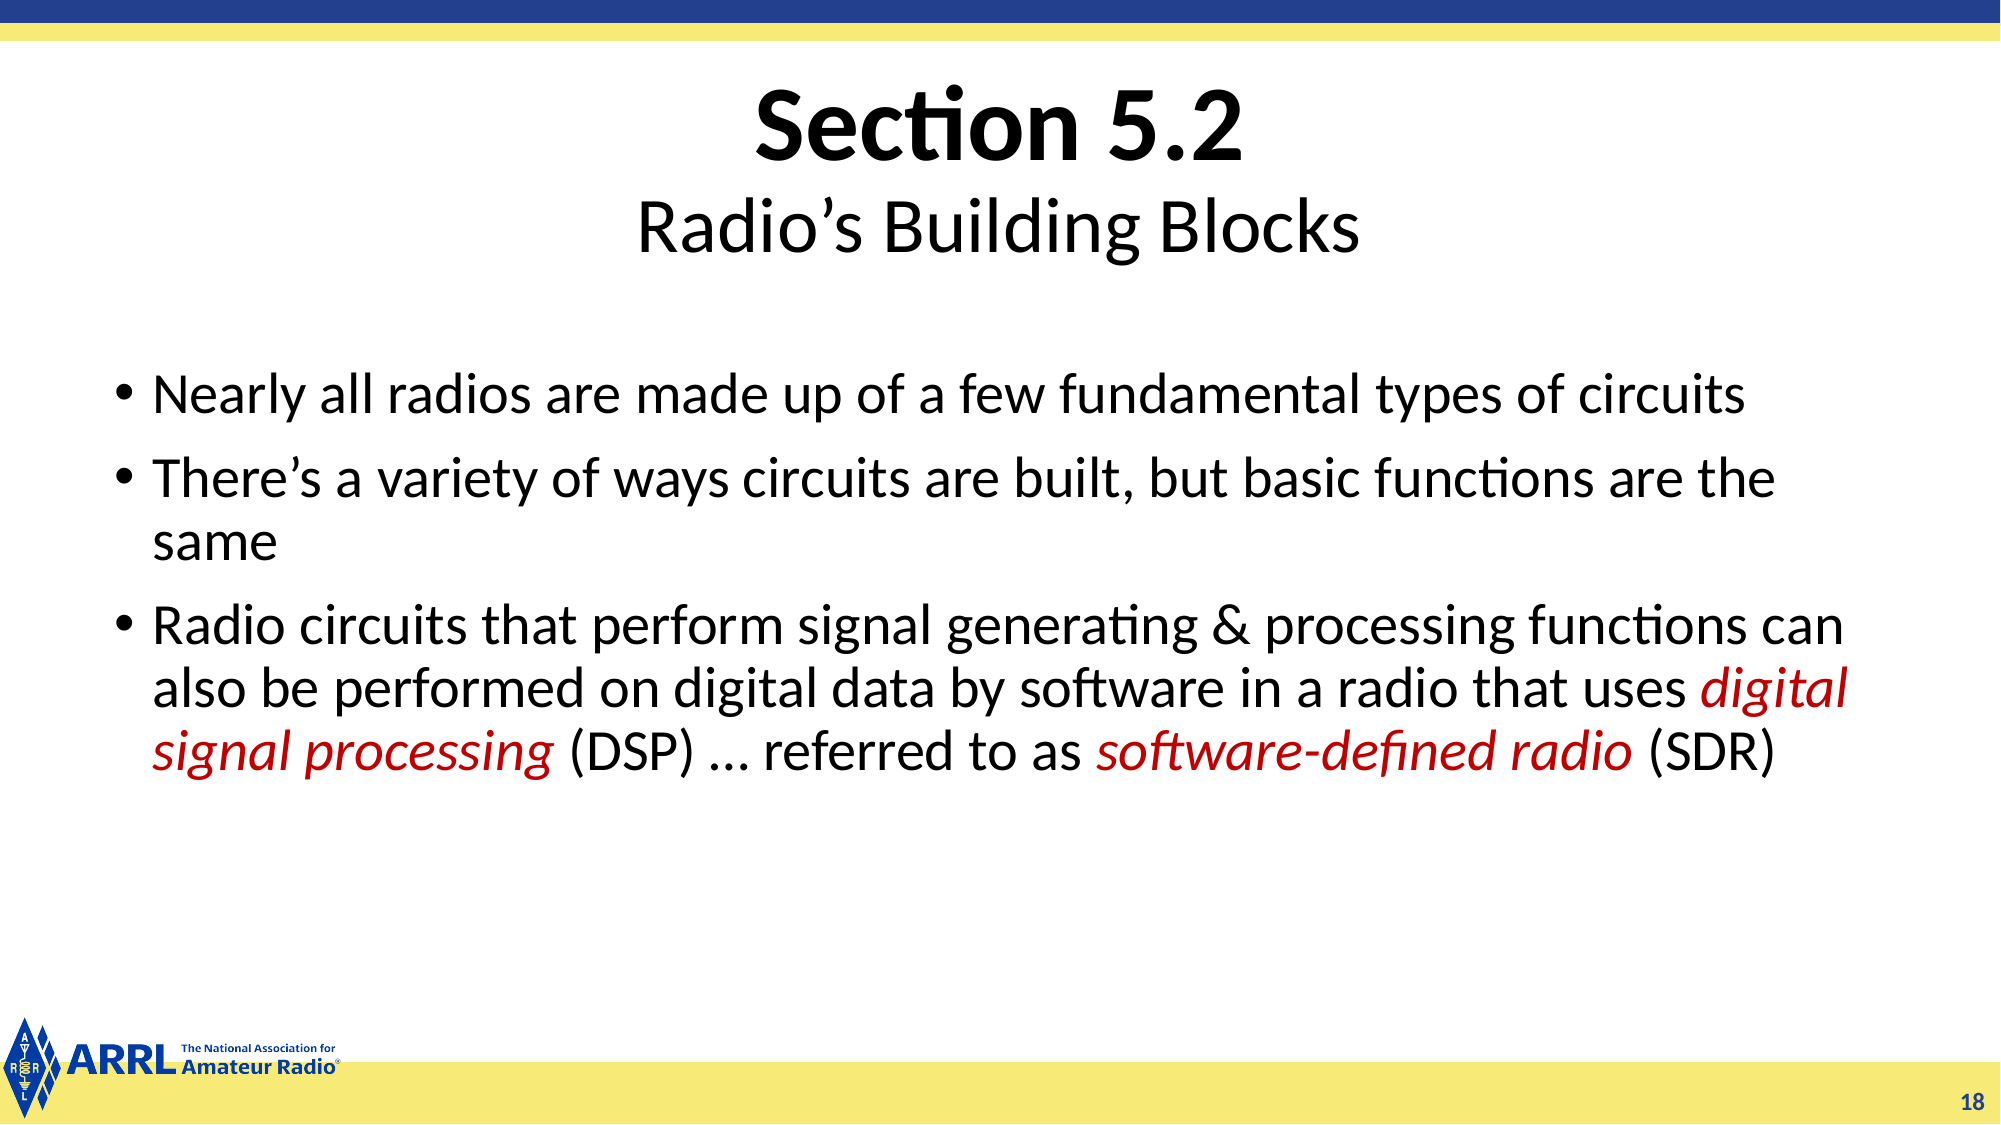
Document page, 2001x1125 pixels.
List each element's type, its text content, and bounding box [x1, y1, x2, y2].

list Nearly all radios are made up of a few fundamental types of circuits There’s a variety of ways circuits are built, but basic functions are the same Radio circuits that perform signal generating & processing functions can also be performed on digital data by software in a radio that uses digital signal processing (DSP) … referred to as software-defined radio (SDR) [99, 355, 1900, 1075]
title Section 5.2 Radio’s Building Blocks [137, 59, 1863, 278]
picture [1, 1015, 342, 1121]
